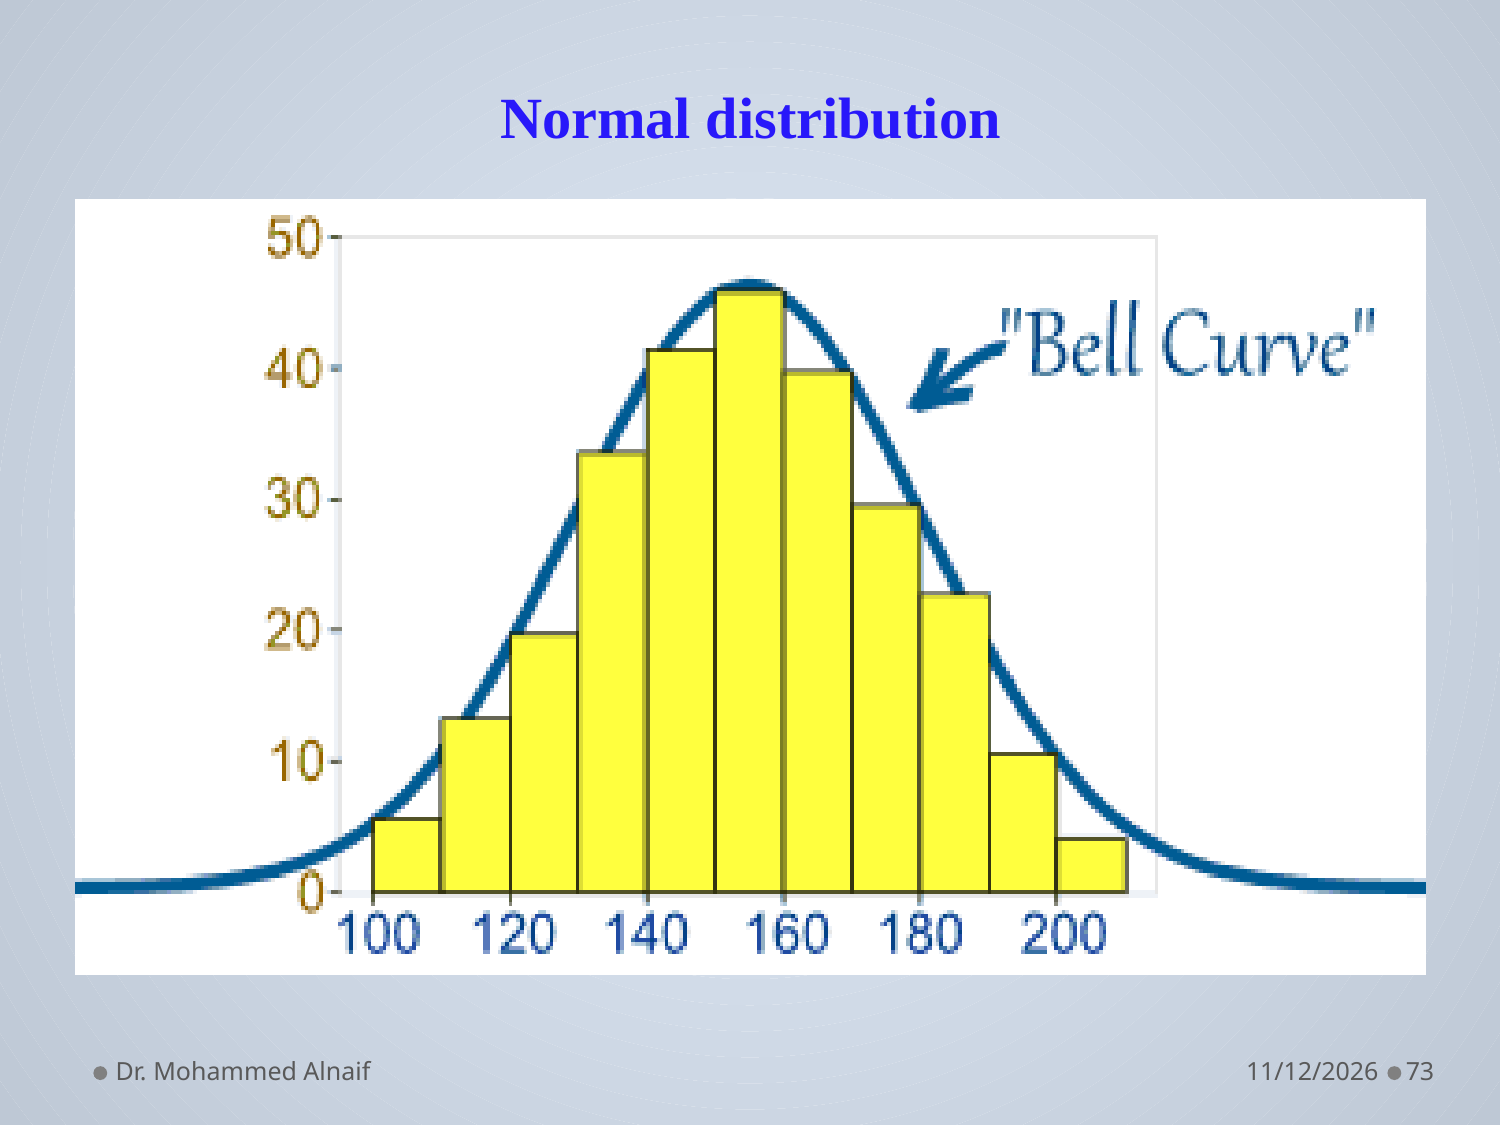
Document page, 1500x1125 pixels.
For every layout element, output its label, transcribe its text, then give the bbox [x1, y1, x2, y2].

text_box Normal distribution [444, 72, 1057, 158]
footer Dr. Mohammed Alnaif [108, 1042, 576, 1103]
picture [75, 199, 1426, 976]
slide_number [1043, 1042, 1386, 1103]
slide_number 73 [1401, 1042, 1494, 1103]
